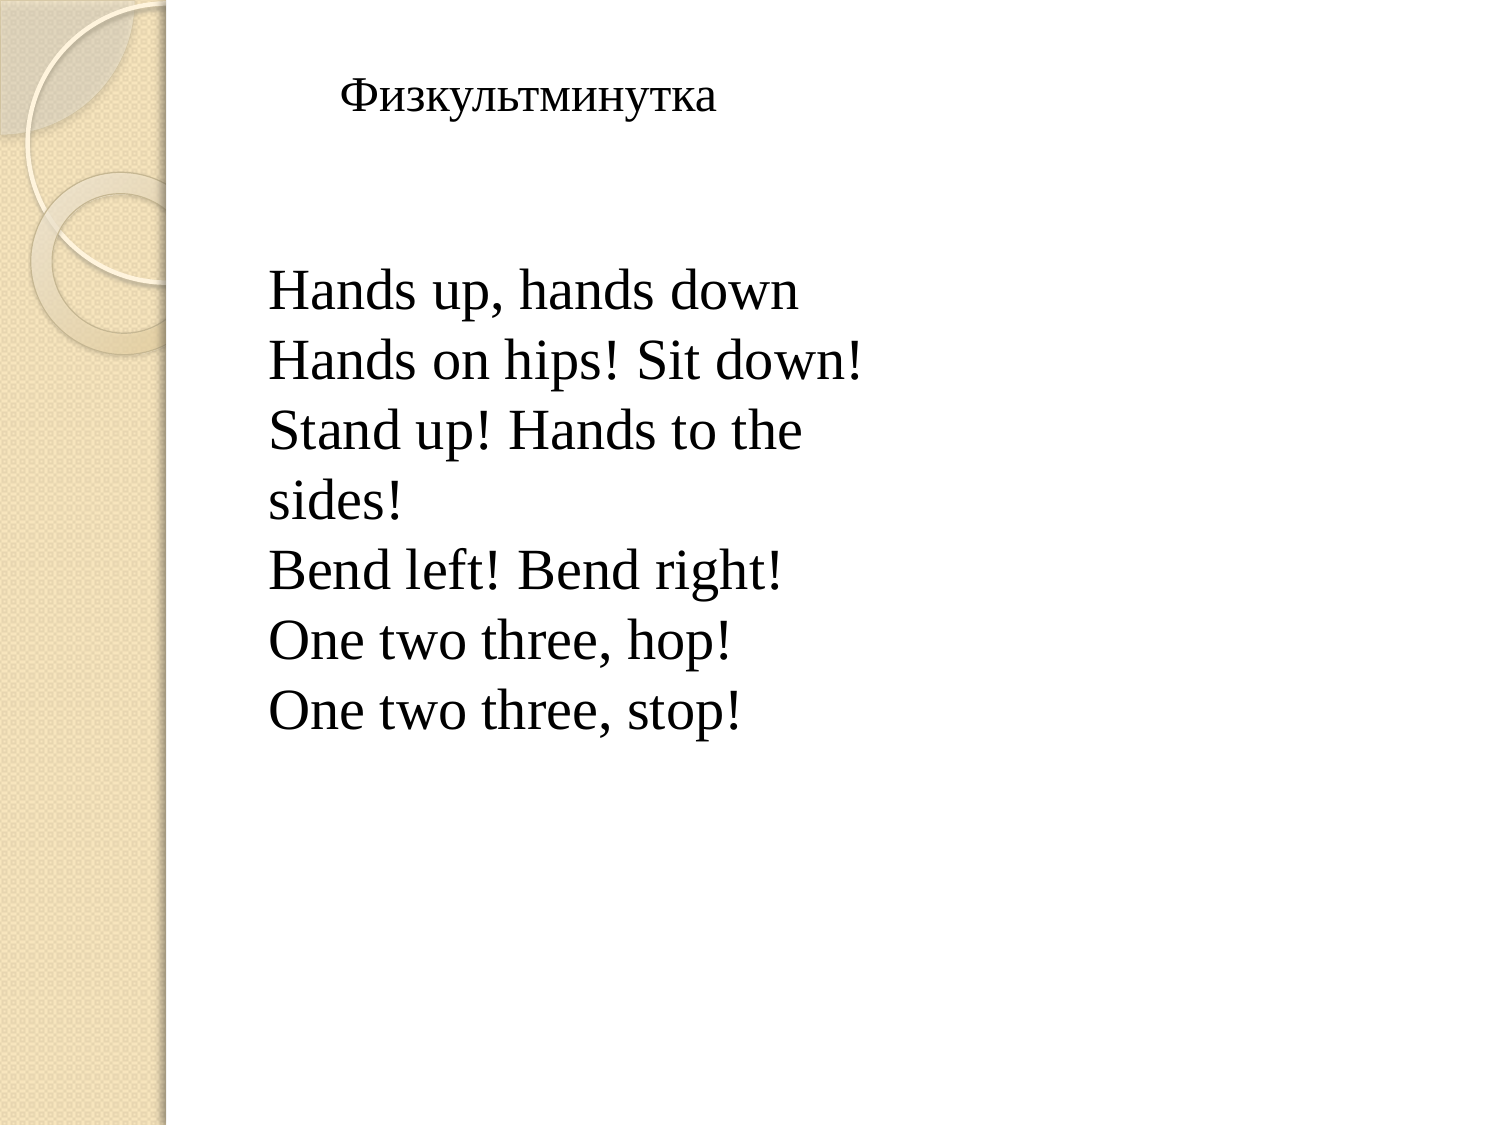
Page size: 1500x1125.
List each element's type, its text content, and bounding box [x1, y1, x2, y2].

text_box Hands up, hands down Hands on hips! Sit down! Stand up! Hands to the sides! Bend left! Bend right! One two three, hop! One two three, stop! [253, 243, 951, 749]
text_box Физкультминутка [324, 54, 798, 130]
